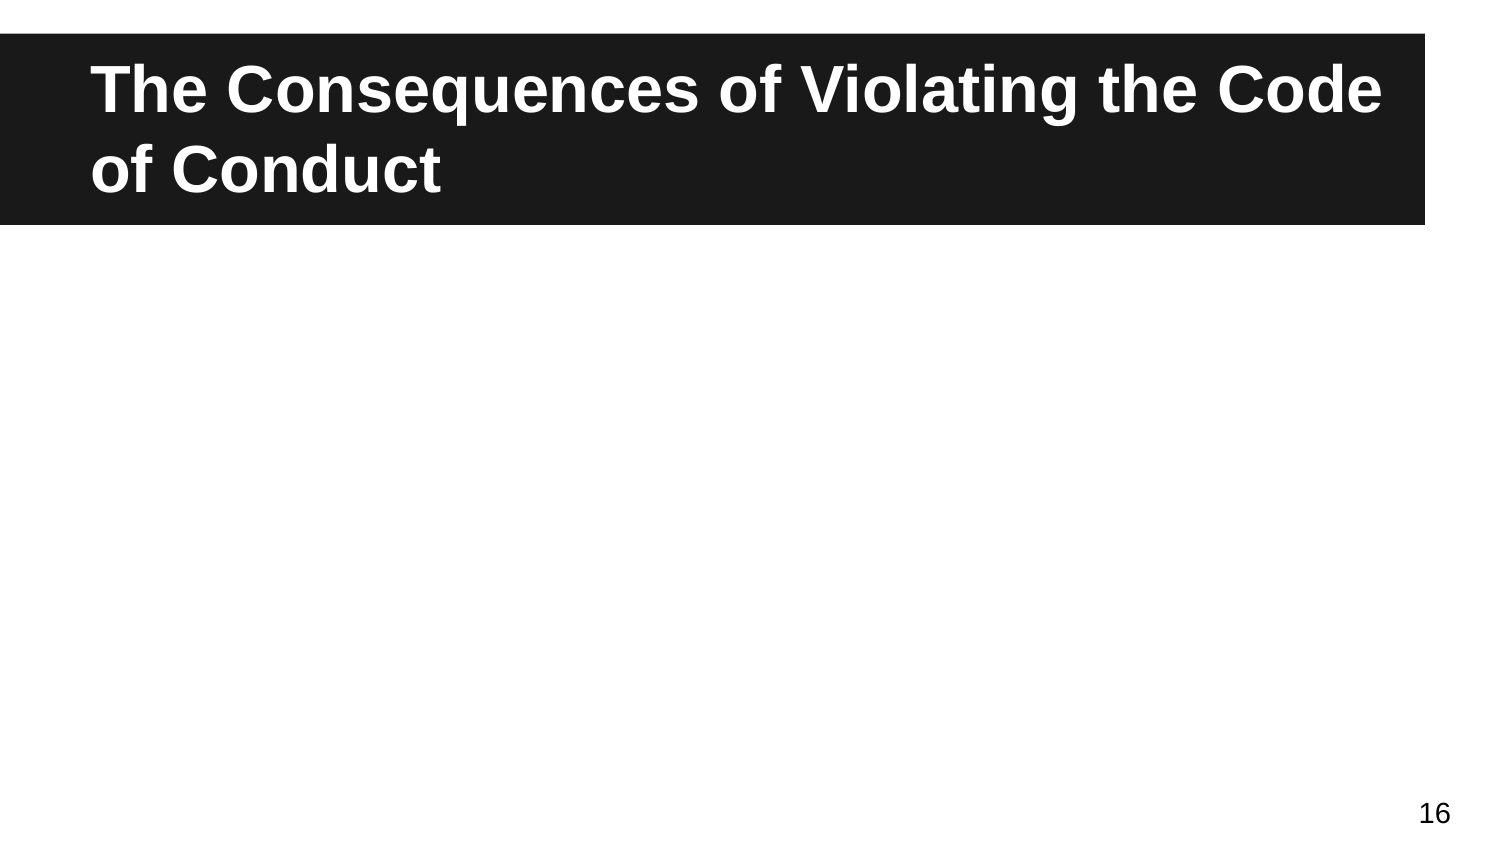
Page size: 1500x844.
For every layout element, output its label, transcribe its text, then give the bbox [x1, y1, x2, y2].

slide_number 16 [1403, 779, 1494, 844]
title The Consequences of Violating the Code of Conduct [75, 33, 1425, 221]
